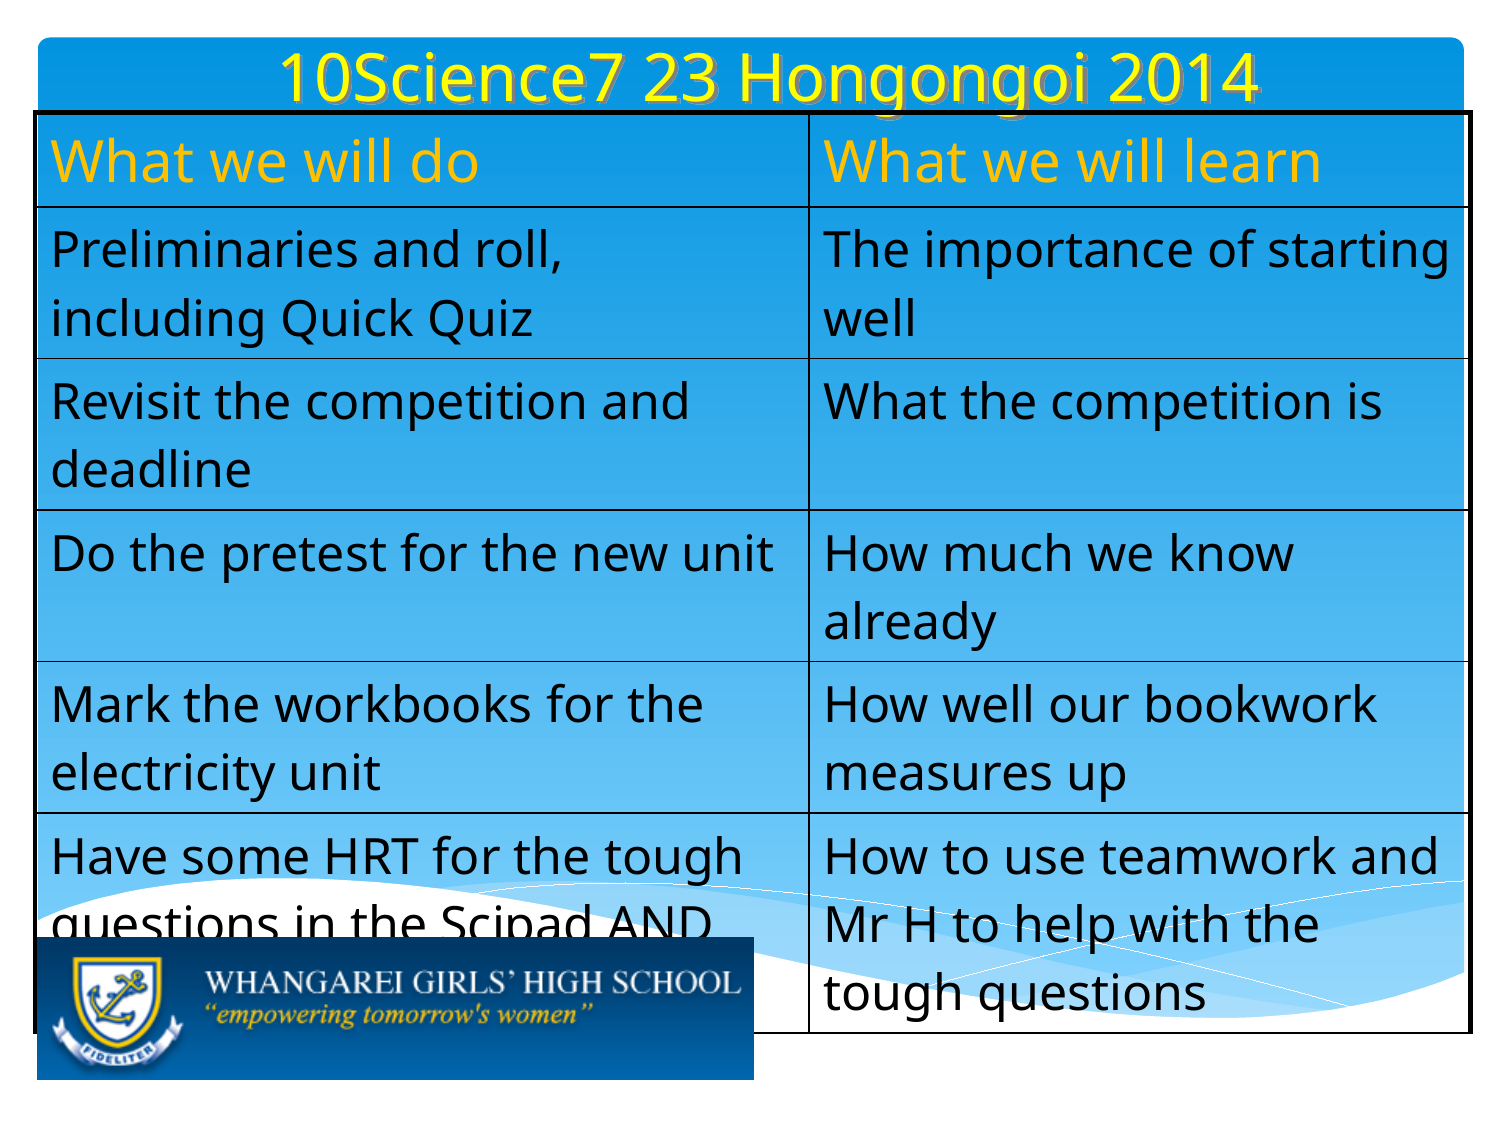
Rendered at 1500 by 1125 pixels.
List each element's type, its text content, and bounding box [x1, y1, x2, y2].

table_cell Do the pretest for the new unit [37, 511, 808, 661]
table_cell What the competition is [810, 359, 1468, 509]
table_cell How much we know already [810, 511, 1468, 661]
table_cell The importance of starting well [810, 208, 1468, 358]
picture [37, 937, 754, 1080]
table_cell Have some HRT for the tough questions in the Scipad AND work in teams on some extras [37, 814, 808, 1032]
table_cell How to use teamwork and Mr H to help with the tough questions [810, 814, 1468, 1032]
table_header What we will learn [810, 115, 1468, 206]
table_cell How well our bookwork measures up [810, 662, 1468, 812]
table_cell Preliminaries and roll, including Quick Quiz [37, 208, 808, 358]
table_cell Revisit the competition and deadline [37, 359, 808, 509]
table_cell Mark the workbooks for the electricity unit [37, 662, 808, 812]
text_box 10Science7 23 Hongongoi 2014 [162, 24, 1375, 110]
table_header What we will do [37, 115, 808, 206]
